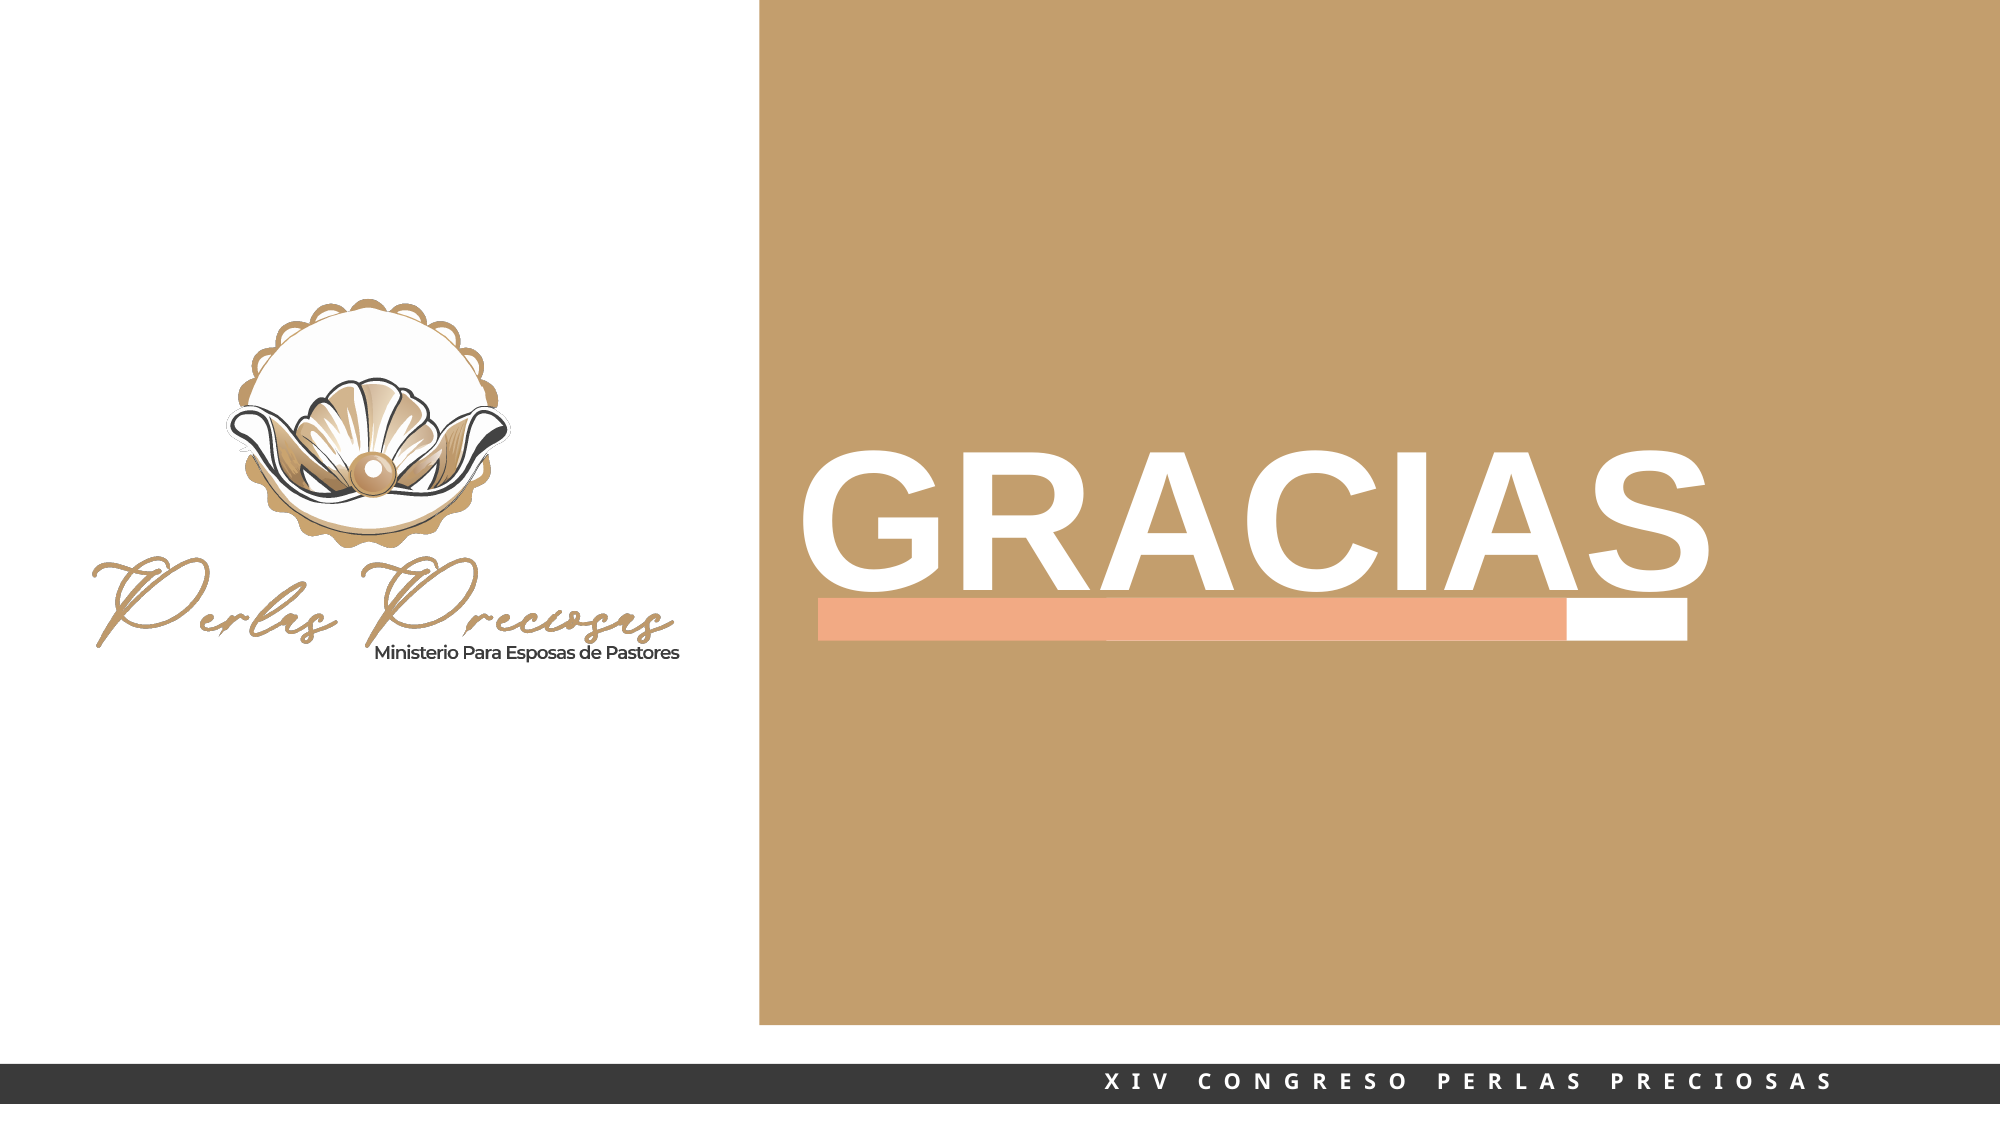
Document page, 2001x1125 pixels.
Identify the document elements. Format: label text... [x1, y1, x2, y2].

text_box [0, 1062, 2000, 1105]
picture [0, 99, 781, 898]
subtitle XIV CONGRESO PERLAS PRECIOSAS [1089, 1063, 1851, 1104]
text_box [758, 0, 2000, 1027]
title GRACIAS [781, 355, 1809, 642]
text_box [816, 596, 1568, 642]
text_box [1568, 596, 1689, 642]
